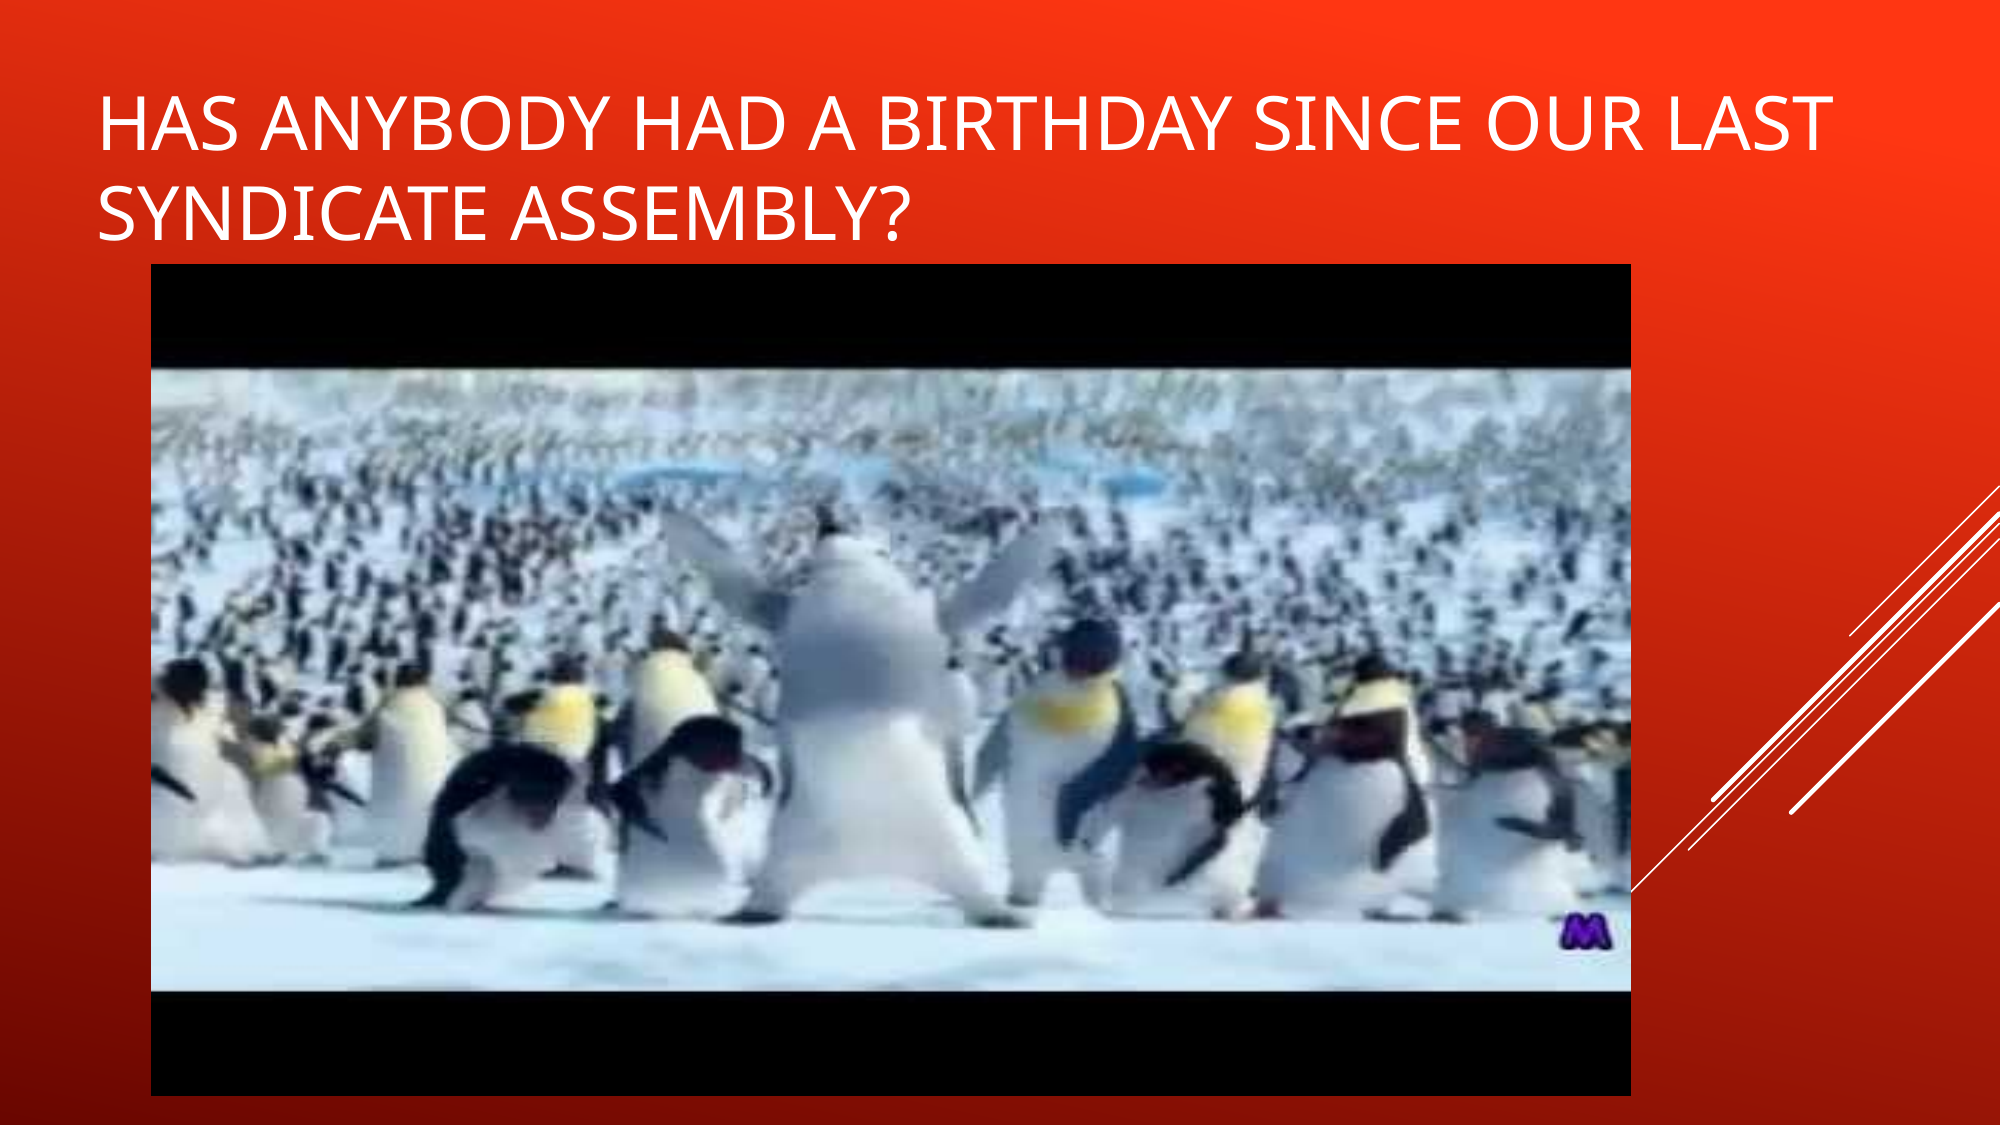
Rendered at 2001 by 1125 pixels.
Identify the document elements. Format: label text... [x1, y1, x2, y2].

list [150, 263, 1632, 1097]
title Has anybody had a birthday since our last syndicate assembly? [81, 66, 1883, 265]
